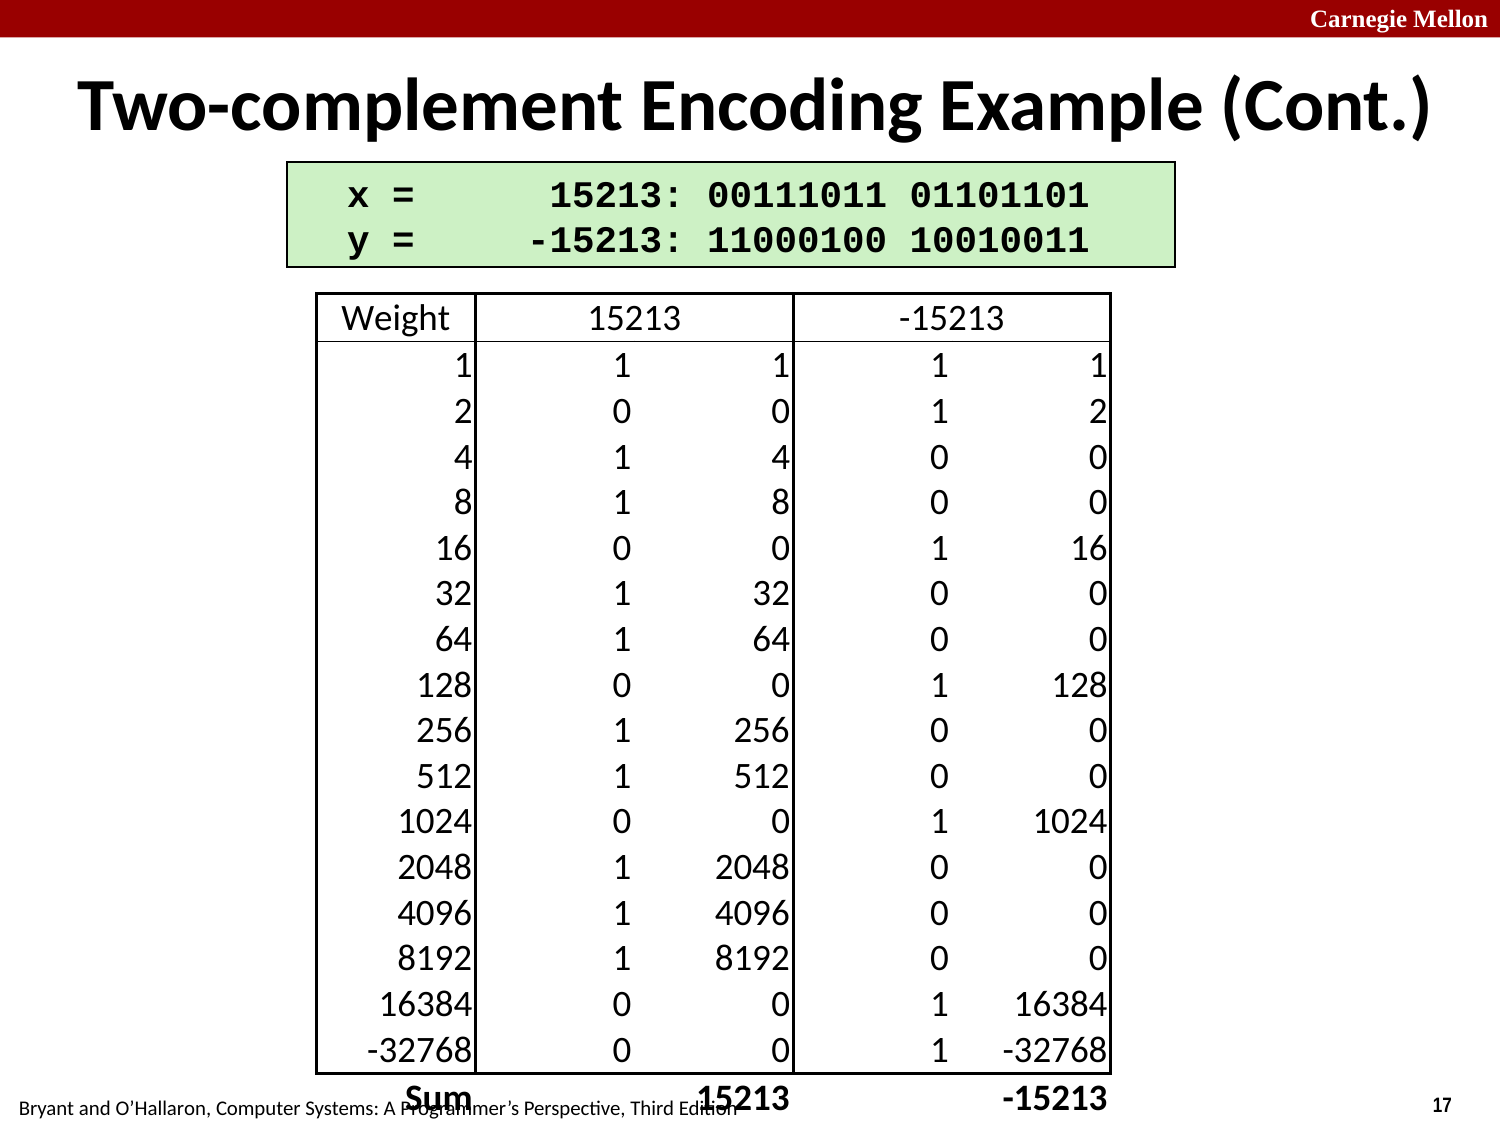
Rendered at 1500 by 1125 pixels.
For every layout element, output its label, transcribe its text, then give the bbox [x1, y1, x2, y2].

text_box x = 15213: 00111011 01101101 y = -15213: 11000100 10010011 [287, 162, 1175, 268]
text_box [314, 291, 1224, 1125]
title Two-complement Encoding Example (Cont.) [62, 52, 1500, 148]
